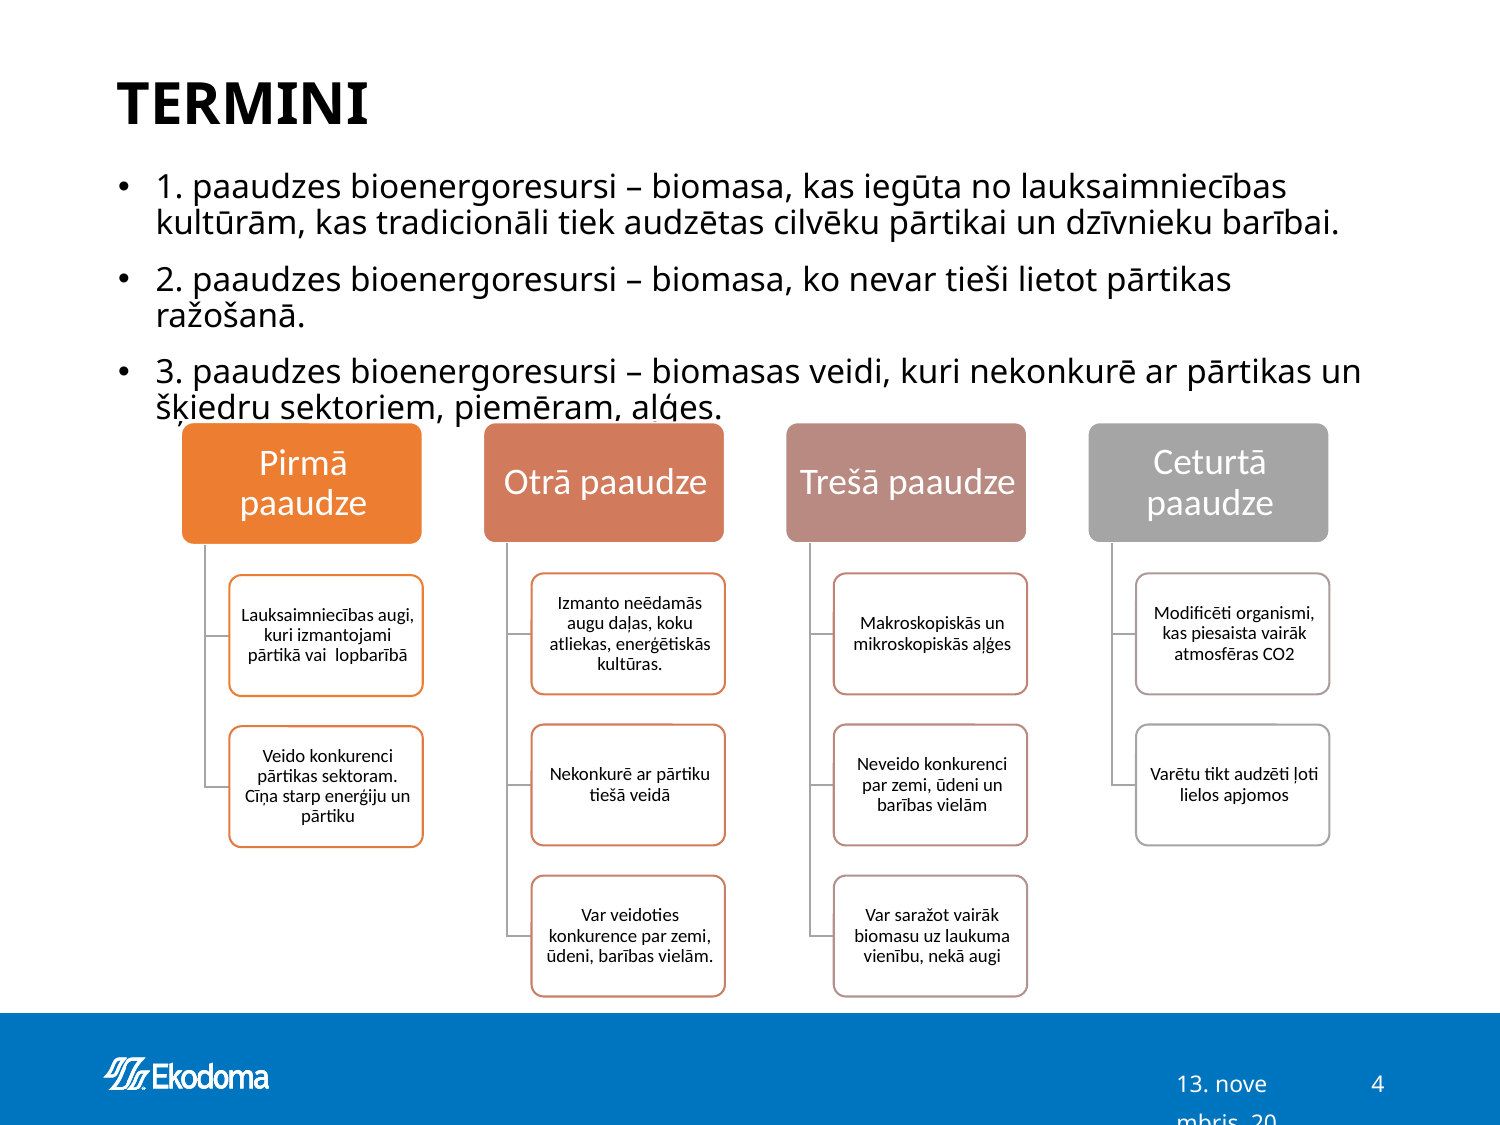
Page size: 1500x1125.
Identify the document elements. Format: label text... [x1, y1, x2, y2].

picture [103, 1057, 269, 1090]
slide_number 4 [1304, 1046, 1400, 1107]
title Termini [101, 47, 1396, 165]
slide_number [1161, 1046, 1295, 1107]
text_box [162, 421, 1349, 997]
list 1. paaudzes bioenergoresursi – biomasa, kas iegūta no lauksaimniecības kultūrām, kas tradicionāli tiek audzētas cilvēku pārtikai un dzīvnieku barībai. 2. paaudzes bioenergoresursi – biomasa, ko nevar tieši lietot pārtikas ražošanā. 3. paaudzes bioenergoresursi – biomasas veidi, kuri nekonkurē ar pārtikas un šķiedru sektoriem, piemēram, aļģes. [103, 162, 1397, 978]
